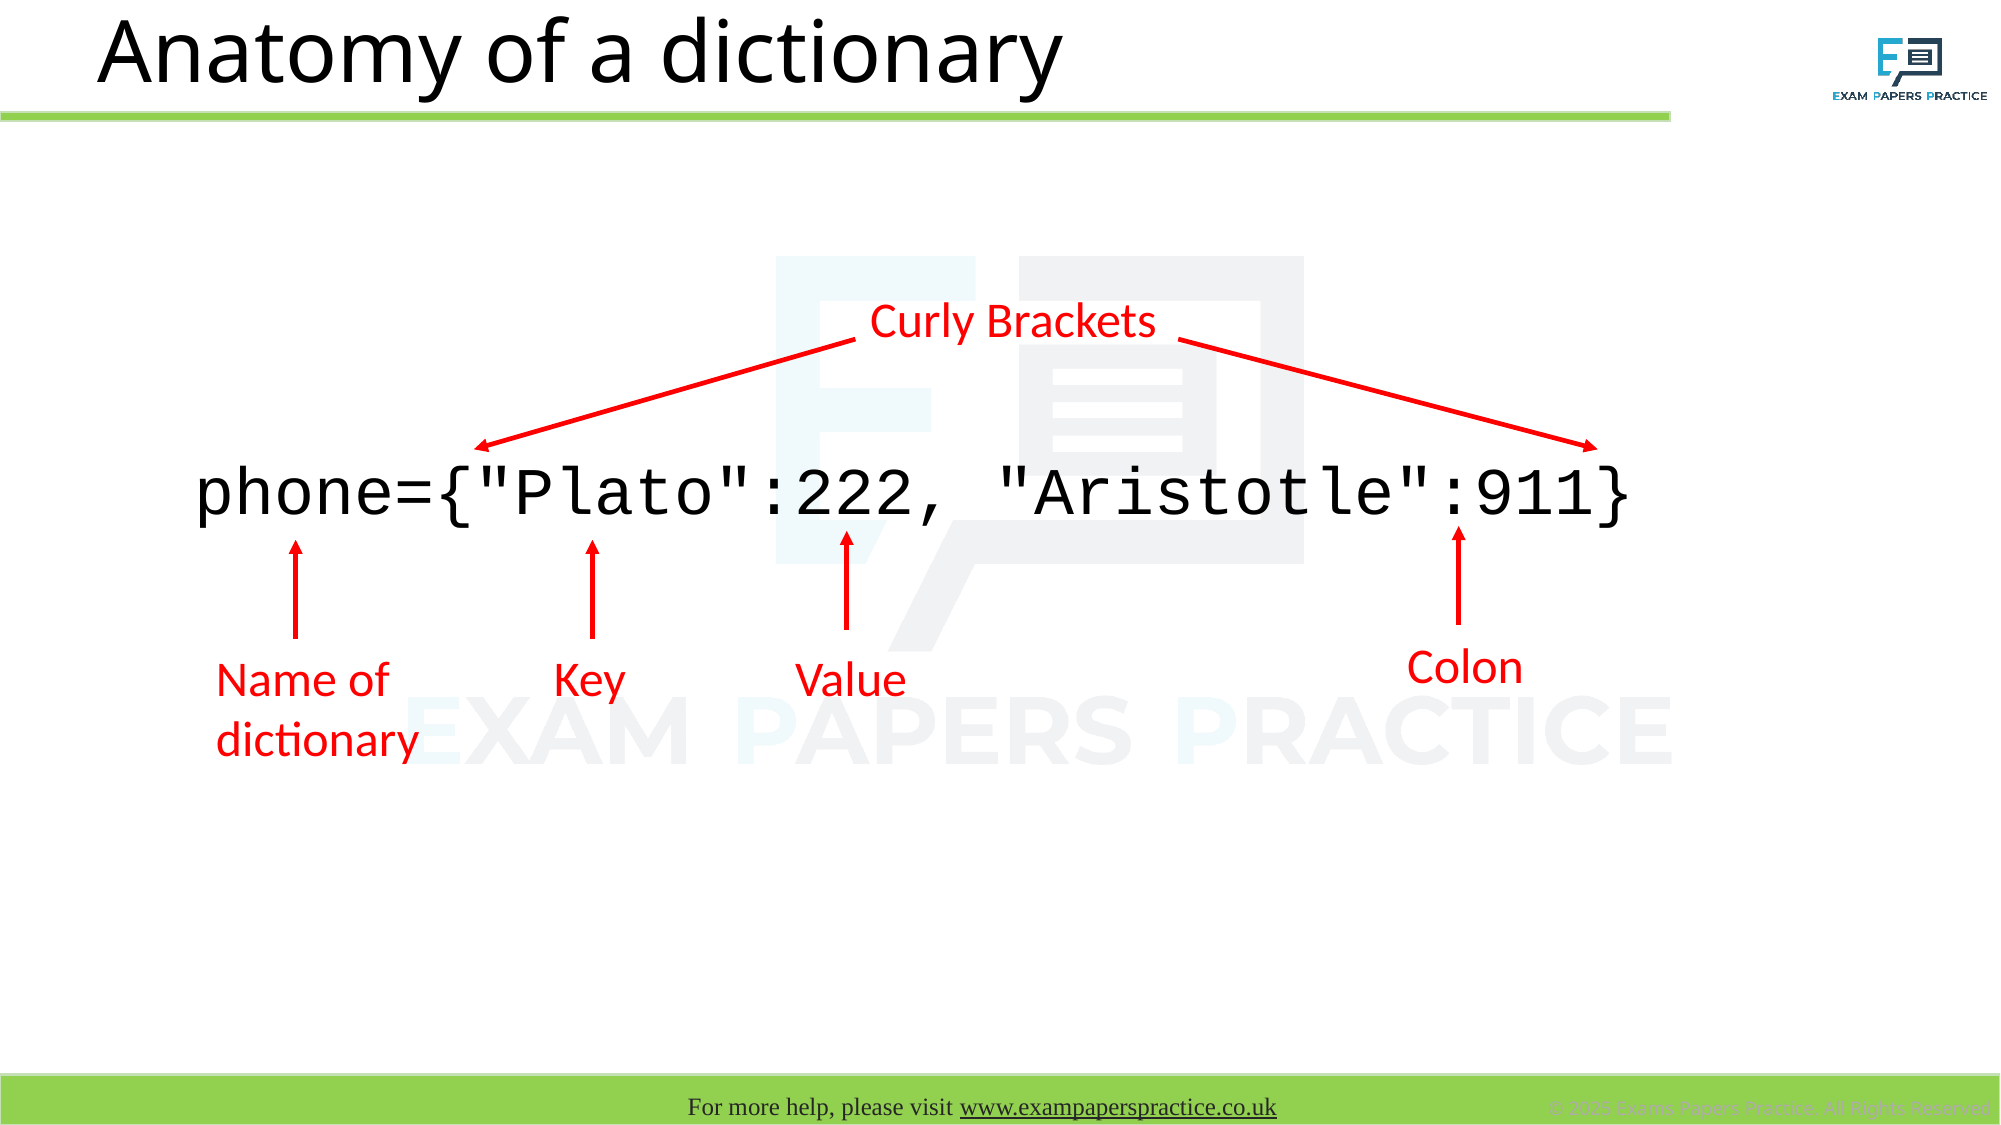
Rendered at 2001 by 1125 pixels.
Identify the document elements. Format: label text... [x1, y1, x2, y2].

list phone={"Plato":222, "Aristotle":911} [179, 449, 1712, 557]
text_box Colon [1392, 625, 1654, 701]
text_box Curly Brackets [855, 280, 1413, 355]
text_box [473, 339, 856, 450]
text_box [1178, 339, 1598, 450]
title Anatomy of a dictionary [82, 0, 1808, 109]
text_box Key Value [539, 638, 935, 774]
text_box Name of dictionary [201, 639, 462, 774]
